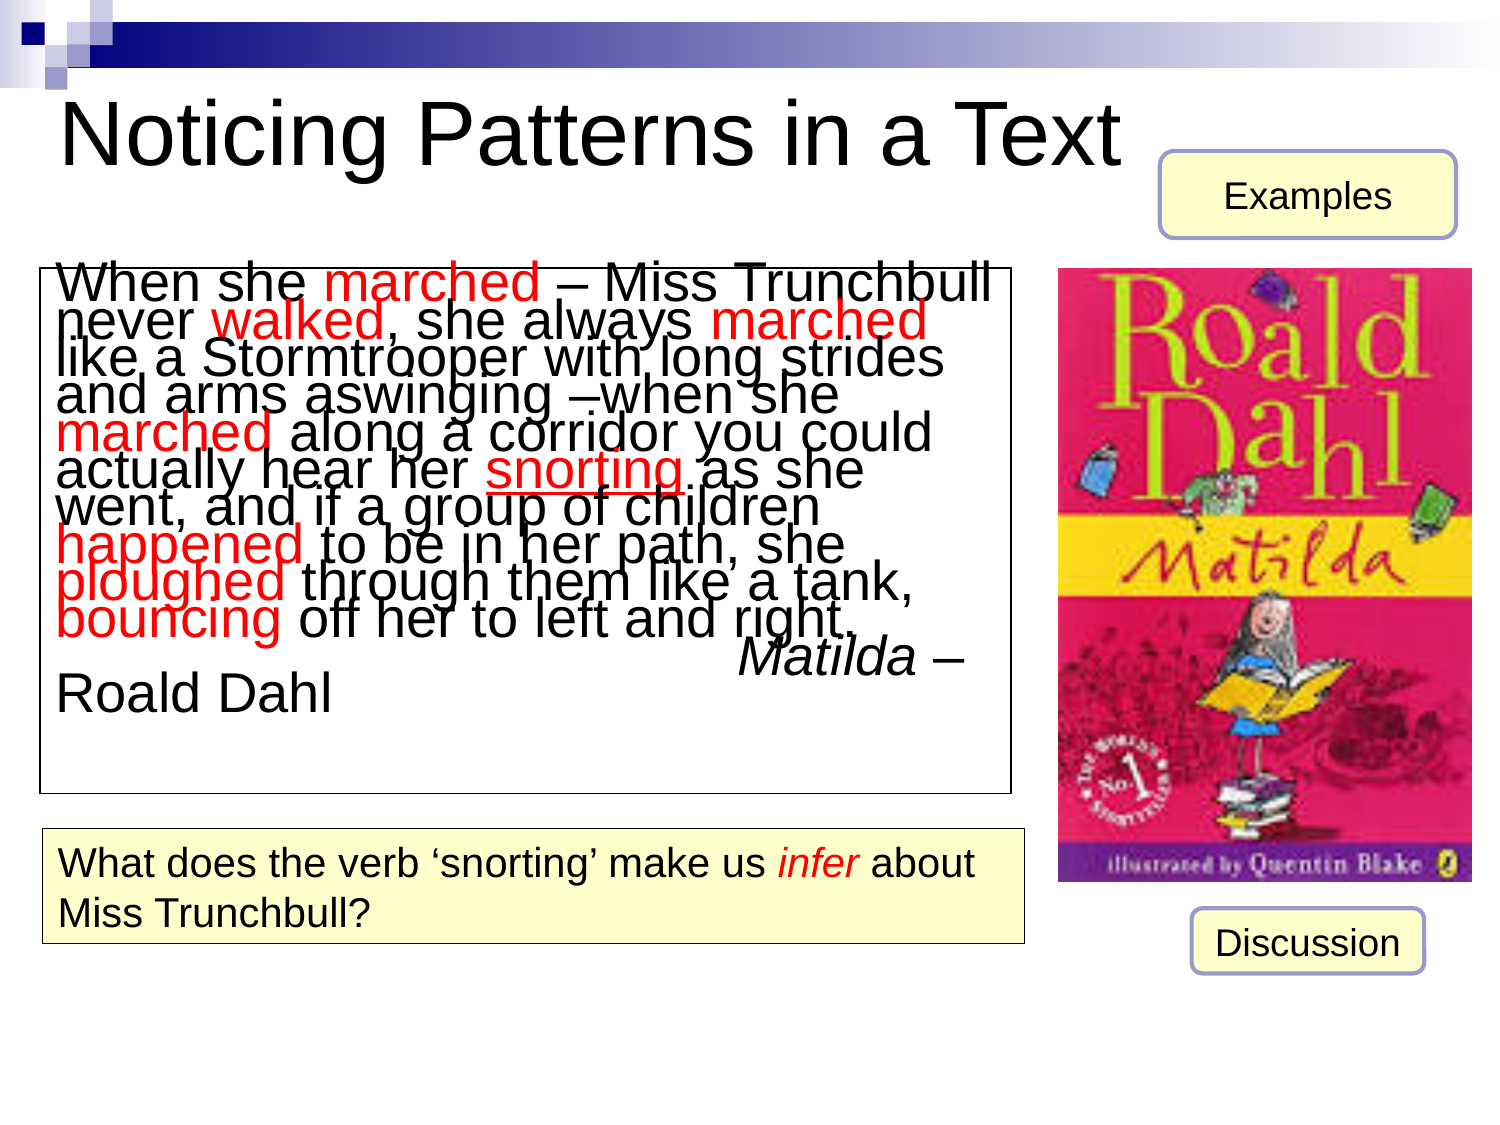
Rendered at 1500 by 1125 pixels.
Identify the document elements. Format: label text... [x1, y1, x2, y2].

text_box Examples [1157, 148, 1459, 241]
picture [1058, 268, 1472, 882]
title Noticing Patterns in a Text [43, 24, 1395, 234]
text_box Discussion [1189, 906, 1427, 976]
list When she marched – Miss Trunchbull never walked, she always marched like a Stormtrooper with long strides and arms aswinging –when she marched along a corridor you could actually hear her snorting as she went, and if a group of children happened to be in her path, she ploughed through them like a tank, bouncing off her to left and right. Matilda – Roald Dahl the fold [39, 267, 1012, 794]
text_box What does the verb ‘snorting’ make us infer about Miss Trunchbull? [42, 828, 1025, 944]
